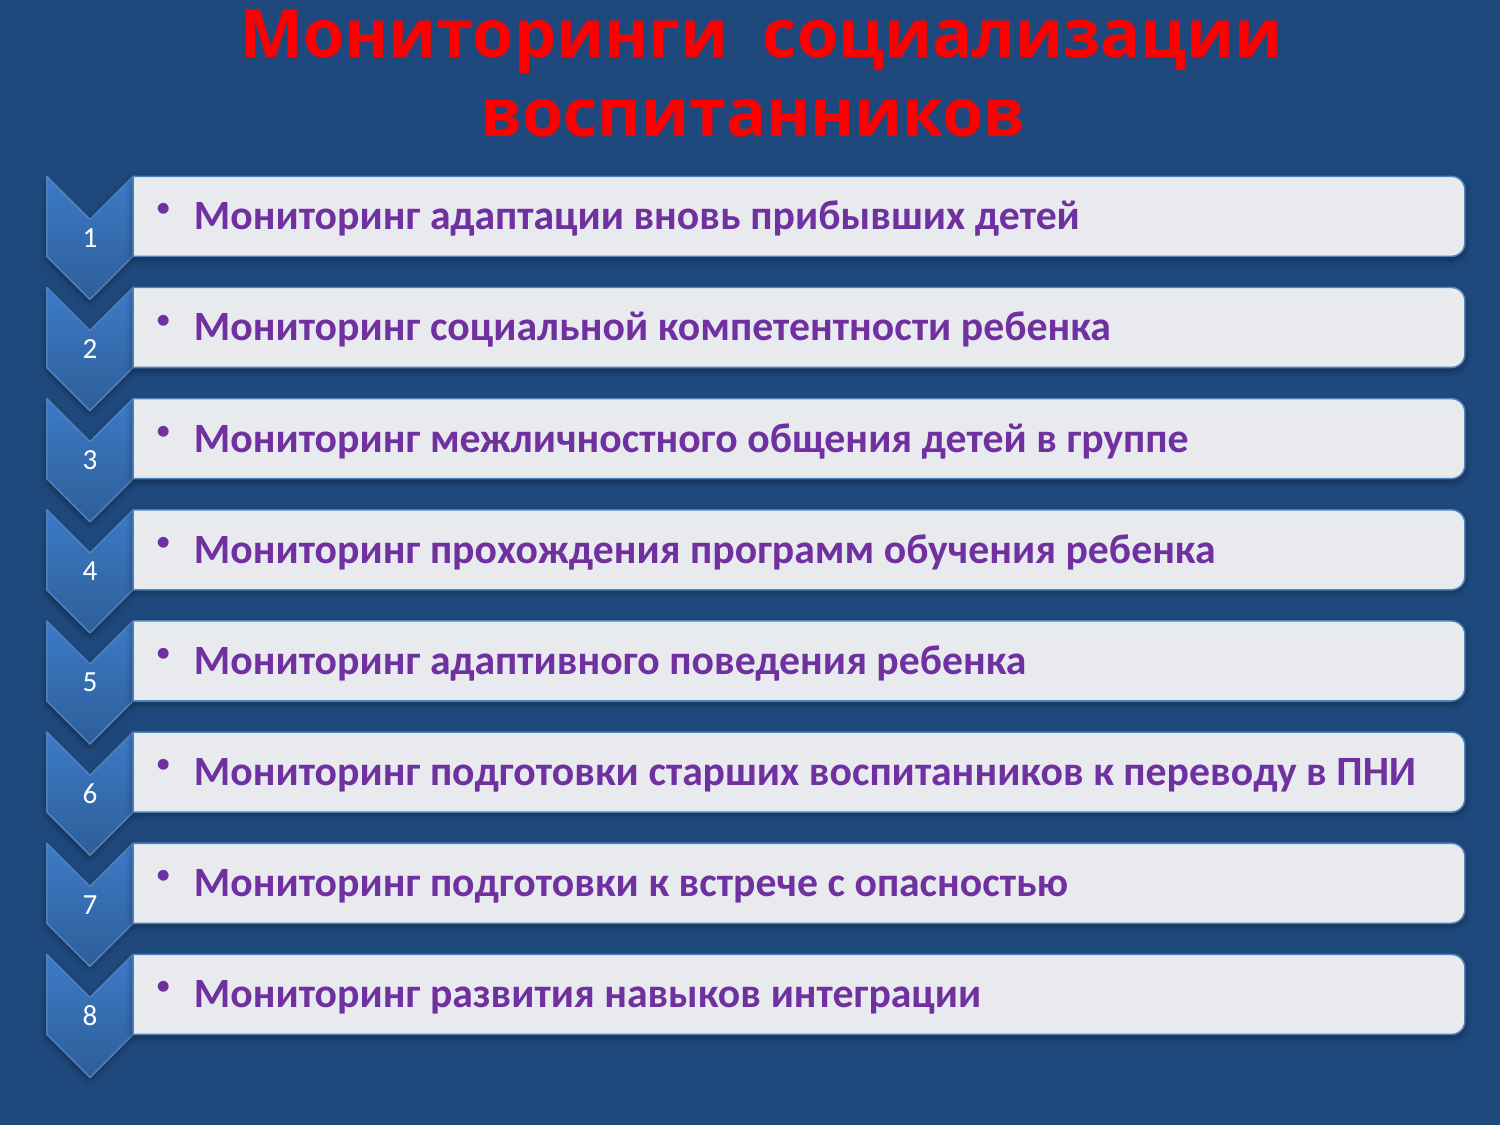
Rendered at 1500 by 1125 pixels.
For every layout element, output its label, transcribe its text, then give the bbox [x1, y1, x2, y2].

title Мониторинги социализации воспитанников [46, 0, 1477, 141]
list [46, 175, 1466, 1079]
